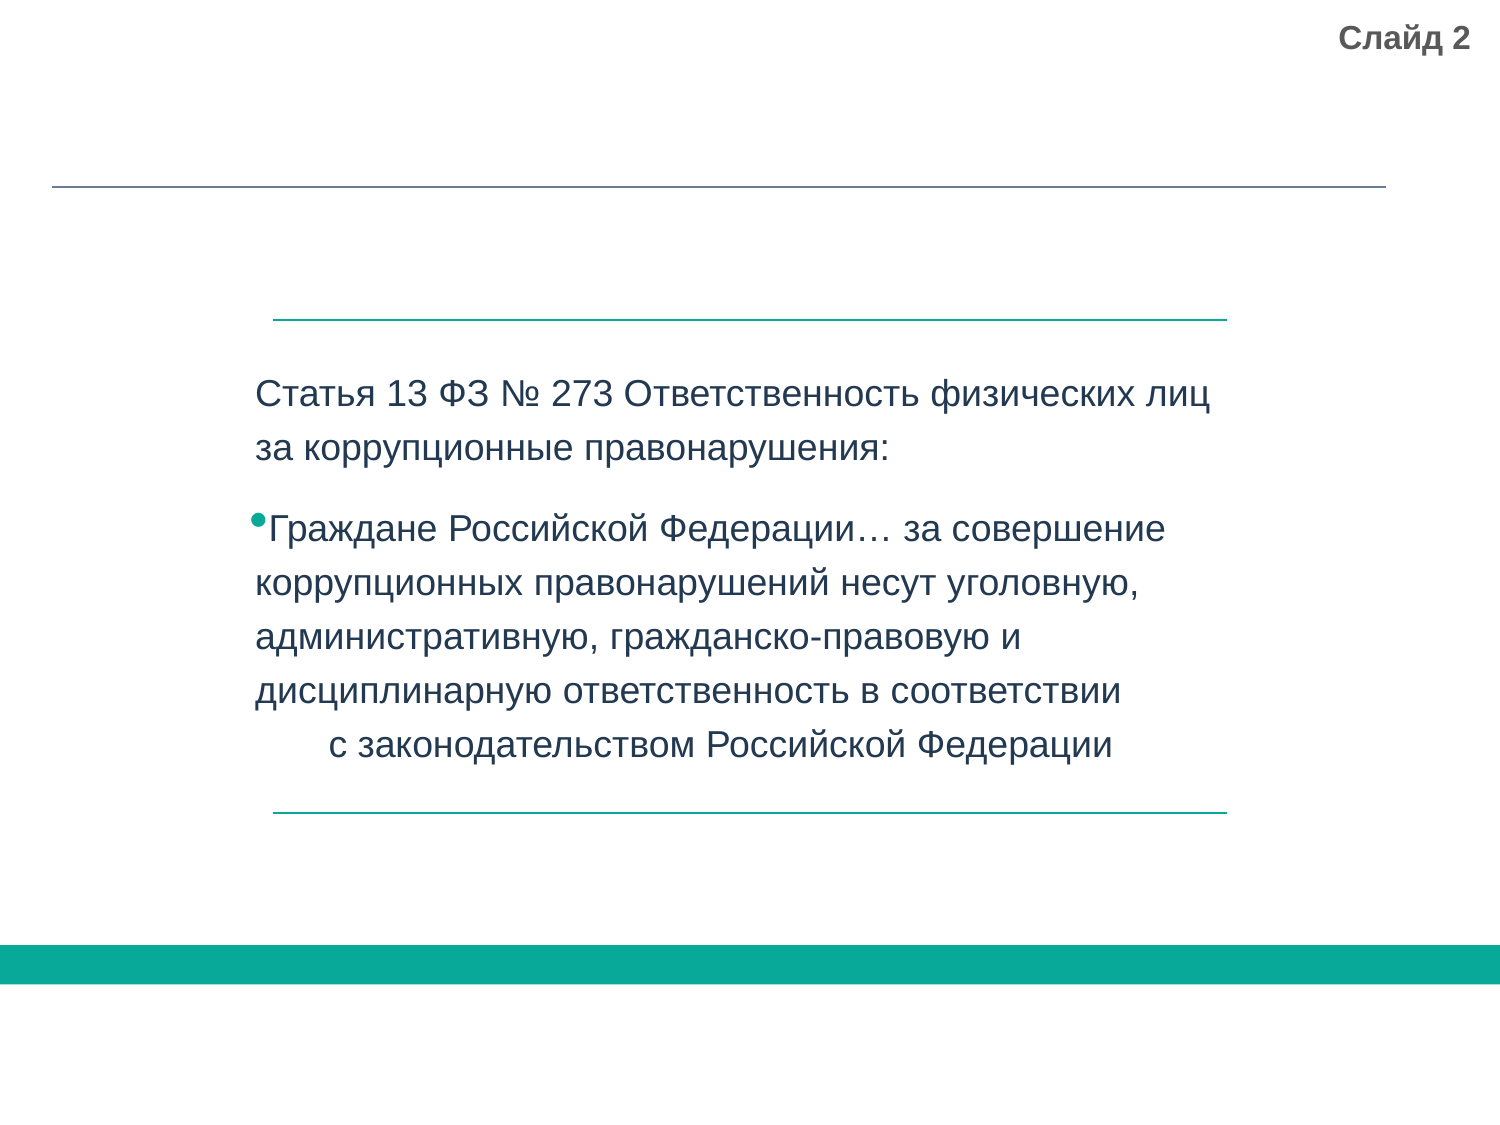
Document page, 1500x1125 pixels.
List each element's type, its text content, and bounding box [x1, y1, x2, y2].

text_box Слайд 2 [1288, 9, 1486, 64]
list Статья 13 ФЗ № 273 Ответственность физических лиц за коррупционные правонарушения: Граждане Российской Федерации… за совершение коррупционных правонарушений несут уголовную, административную, гражданско-правовую и дисциплинарную ответственность в соответствии с законодательством Российской Федерации [249, 343, 1246, 782]
